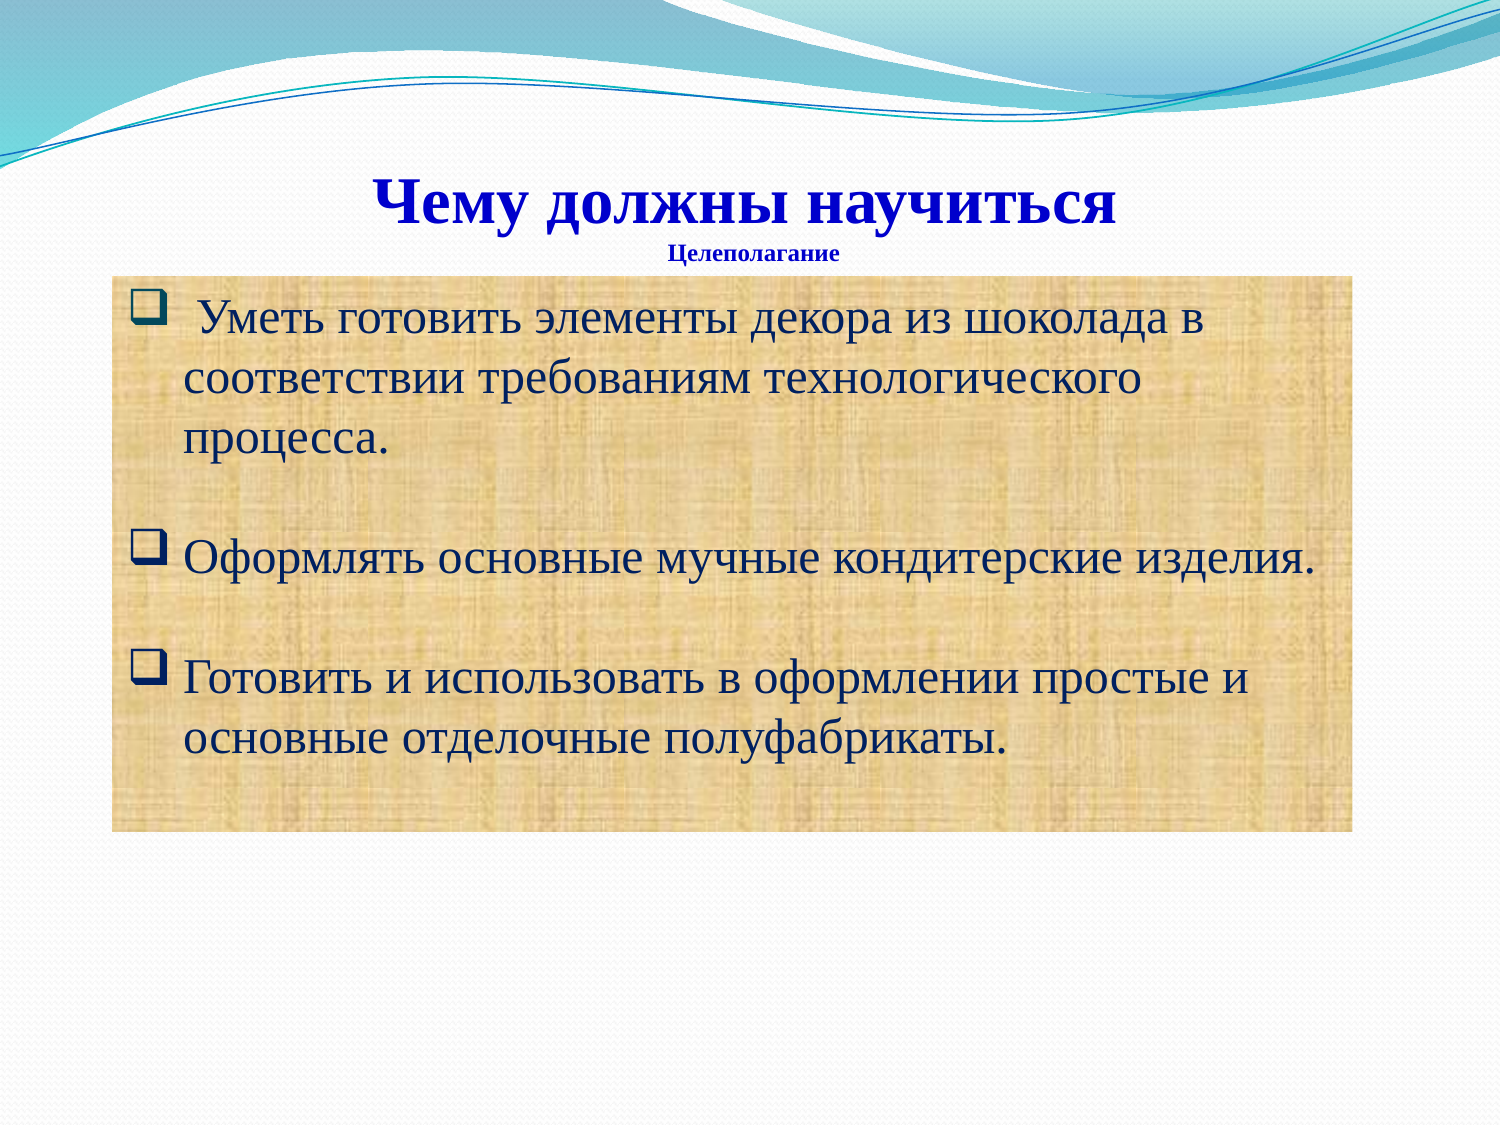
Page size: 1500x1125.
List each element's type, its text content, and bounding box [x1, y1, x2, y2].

text_box Уметь готовить элементы декора из шоколада в соответствии требованиям технологического процесса. Оформлять основные мучные кондитерские изделия. Готовить и использовать в оформлении простые и основные отделочные полуфабрикаты. [112, 276, 1353, 832]
text_box Чему должны научиться Целеполагание [218, 149, 1290, 274]
